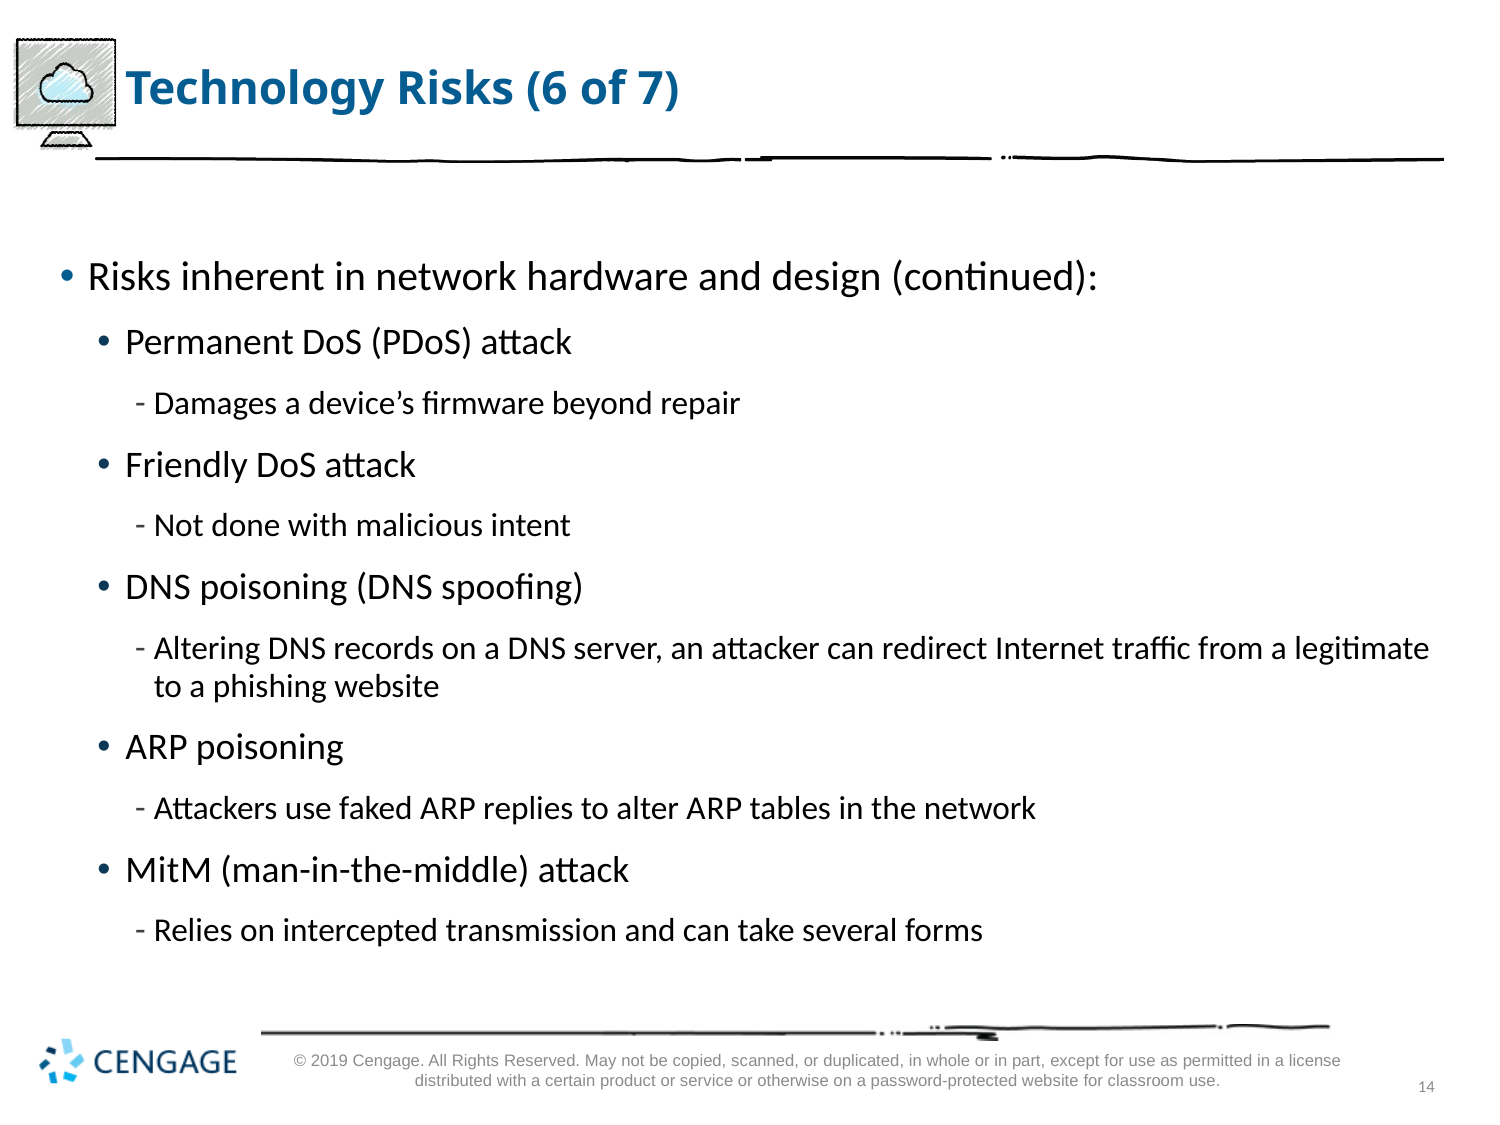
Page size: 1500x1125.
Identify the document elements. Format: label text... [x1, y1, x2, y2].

picture [13, 36, 117, 151]
picture [261, 1024, 1331, 1041]
title Technology Risks (6 of 7) [125, 66, 1442, 116]
footer © 2019 Cengage. All Rights Reserved. May not be copied, scanned, or duplicated, in whole or in part, except for use as permitted in a license distributed with a certain product or service or otherwise on a password-protected website for classroom use. [262, 1050, 1375, 1091]
picture [19, 1025, 249, 1096]
list Risks inherent in network hardware and design (continued): Permanent DoS (PDoS) attack Damages a device’s firmware beyond repair Friendly DoS attack Not done with malicious intent D N S poisoning (D N S spoofing) Altering D N S records on a D N S server, an attacker can redirect Internet traffic from a legitimate to a phishing website A R P poisoning Attackers use faked A R P replies to alter A R P tables in the network M i t M (man-in-the-middle) attack Relies on intercepted transmission and can take several forms [59, 252, 1441, 957]
picture [95, 155, 1444, 163]
